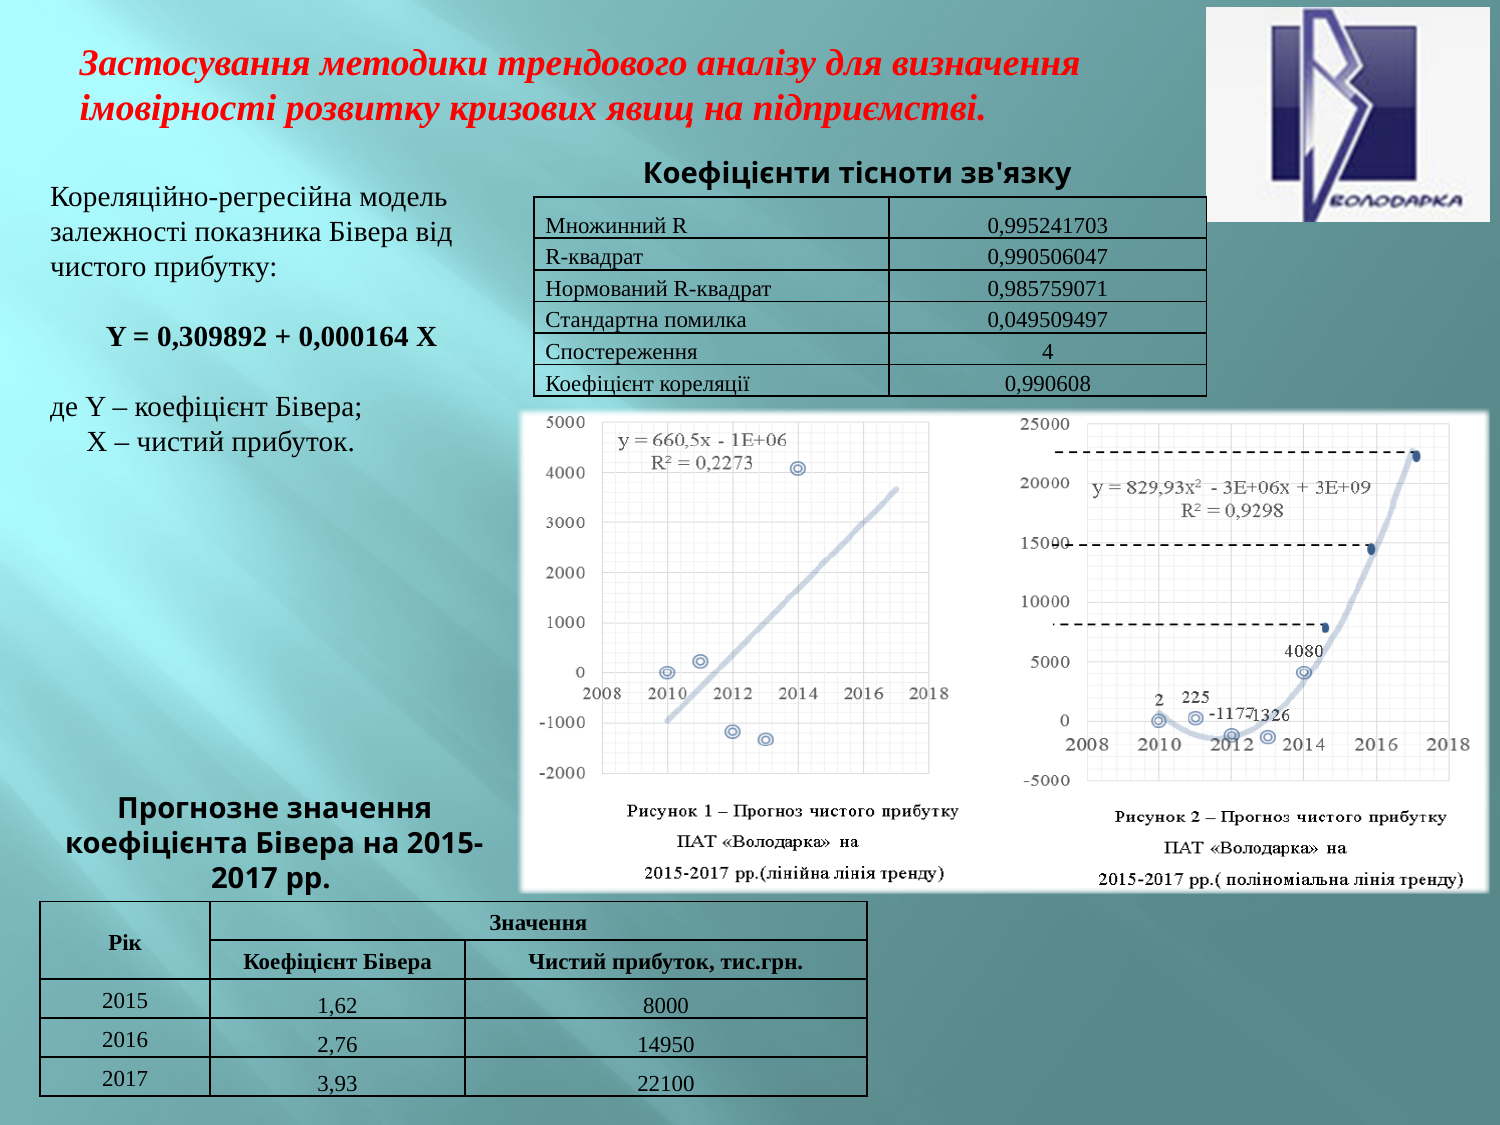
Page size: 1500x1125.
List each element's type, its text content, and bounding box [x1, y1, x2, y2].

table_cell Стандартна помилка [535, 302, 888, 332]
table_cell Спостереження [535, 334, 888, 364]
table_cell 2016 [41, 1019, 209, 1056]
table_cell Нормований R-квадрат [535, 271, 888, 301]
text_box Кореляційно-регресійна модель залежності показника Бівера від чистого прибутку: Y = 0,309892 + 0,000164 Х де Y – коефіцієнт Бівера; Х – чистий прибуток. [35, 169, 508, 465]
table_cell 0,985759071 [890, 271, 1206, 301]
table_cell 22100 [466, 1058, 866, 1095]
table_cell 2,76 [211, 1019, 464, 1056]
table_cell 0,049509497 [890, 302, 1206, 332]
table_cell 3,93 [211, 1058, 464, 1095]
table_cell R-квадрат [535, 239, 888, 269]
table_cell 0,990608 [890, 365, 1206, 395]
table_cell Коефіцієнт Бівера [211, 941, 464, 978]
text_box Коефіцієнти тісноти зв'язку [627, 146, 1087, 197]
picture [516, 408, 1490, 894]
table_header Рік [41, 937, 209, 978]
table_cell 14950 [466, 1019, 866, 1056]
table_cell 8000 [466, 980, 866, 1017]
table_cell Коефіцієнт кореляції [535, 365, 888, 395]
table_cell 4 [890, 334, 1206, 364]
text_box Прогнозне значення коефіцієнта Бівера на 2015-2017 рр. [35, 781, 514, 937]
table_cell 2015 [41, 980, 209, 1017]
table_header Значення [211, 902, 866, 939]
table_cell 2017 [41, 1058, 209, 1095]
table_header Множинний R [535, 198, 888, 237]
picture [1206, 7, 1490, 222]
table_header 0,995241703 [890, 198, 1206, 237]
text_box Застосування методики трендового аналізу для визначення імовірності розвитку кризових явищ на підприємстві. [64, 30, 1172, 136]
table_cell 0,990506047 [890, 239, 1206, 269]
table_cell Чистий прибуток, тис.грн. [466, 941, 866, 978]
table_cell 1,62 [211, 980, 464, 1017]
